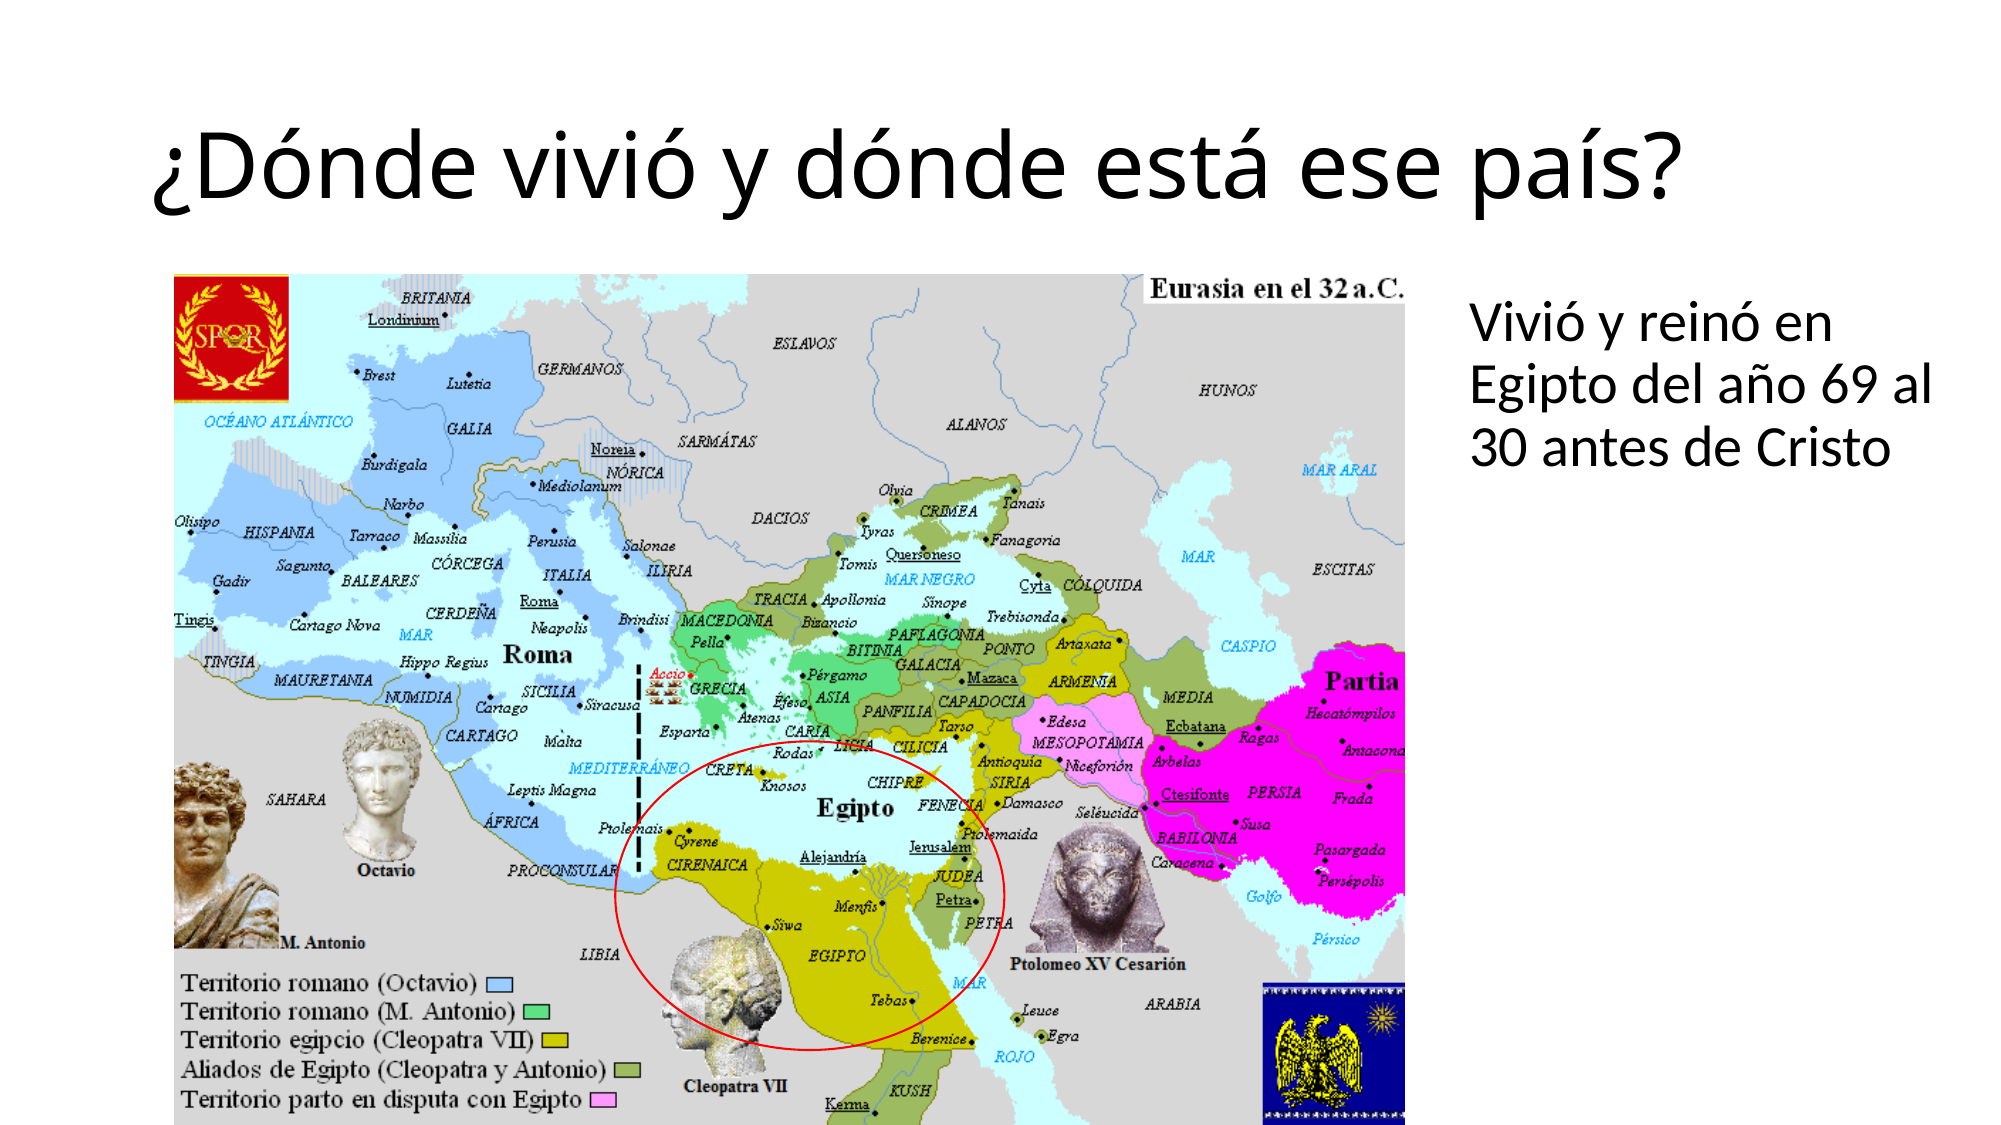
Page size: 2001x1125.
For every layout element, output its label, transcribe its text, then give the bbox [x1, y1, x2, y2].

picture [174, 274, 1405, 1125]
title ¿Dónde vivió y dónde está ese país? [137, 59, 1863, 278]
list Vivió y reinó en Egipto del año 69 al 30 antes de Cristo [1454, 283, 1950, 779]
